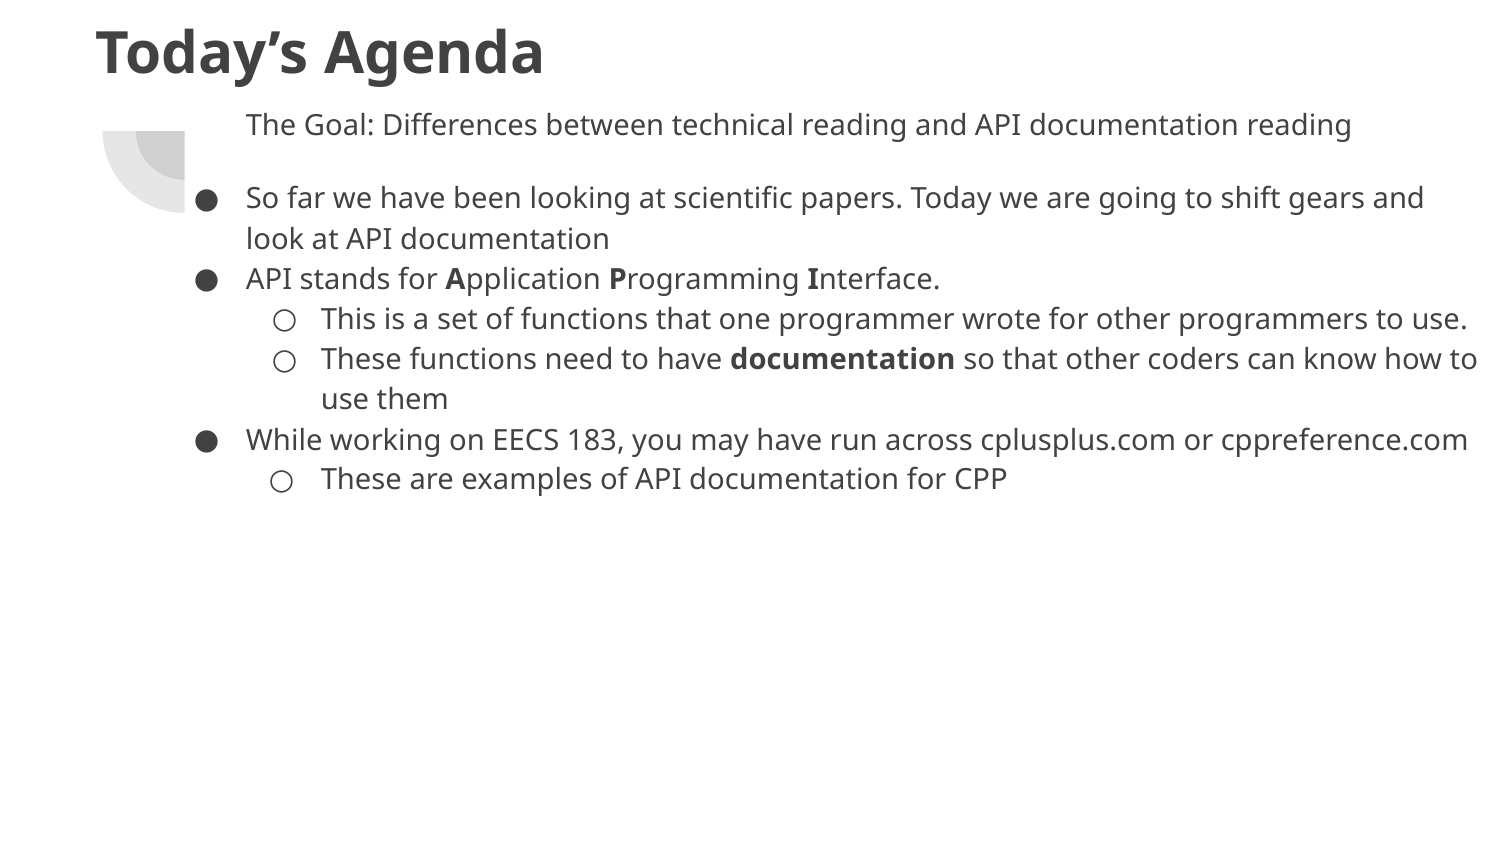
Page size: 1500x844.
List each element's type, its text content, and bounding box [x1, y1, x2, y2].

title Today’s Agenda [80, 0, 1235, 91]
list The Goal: Differences between technical reading and API documentation reading So far we have been looking at scientific papers. Today we are going to shift gears and look at API documentation API stands for Application Programming Interface. This is a set of functions that one programmer wrote for other programmers to use. These functions need to have documentation so that other coders can know how to use them While working on EECS 183, you may have run across cplusplus.com or cppreference.com These are examples of API documentation for CPP [80, 91, 1500, 844]
